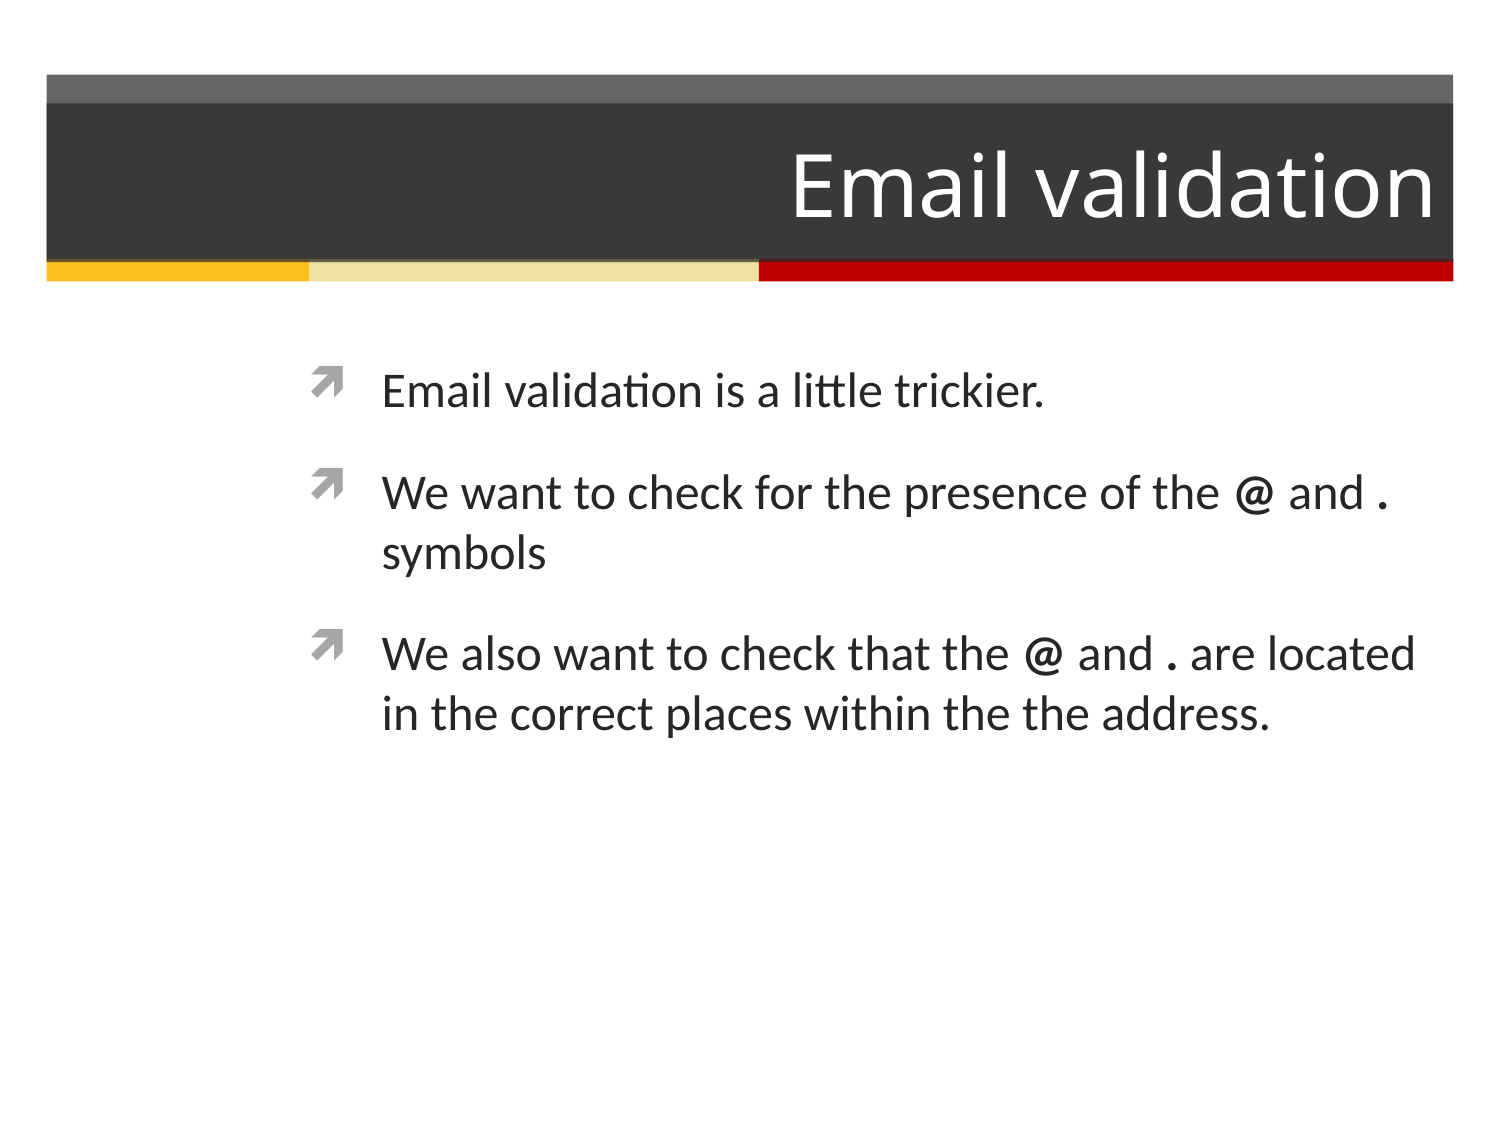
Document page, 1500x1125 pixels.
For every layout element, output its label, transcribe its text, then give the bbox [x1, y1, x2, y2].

list Email validation is a little trickier. We want to check for the presence of the @ and . symbols We also want to check that the @ and . are located in the correct places within the the address. [292, 350, 1454, 1005]
title Email validation [46, 103, 1454, 263]
